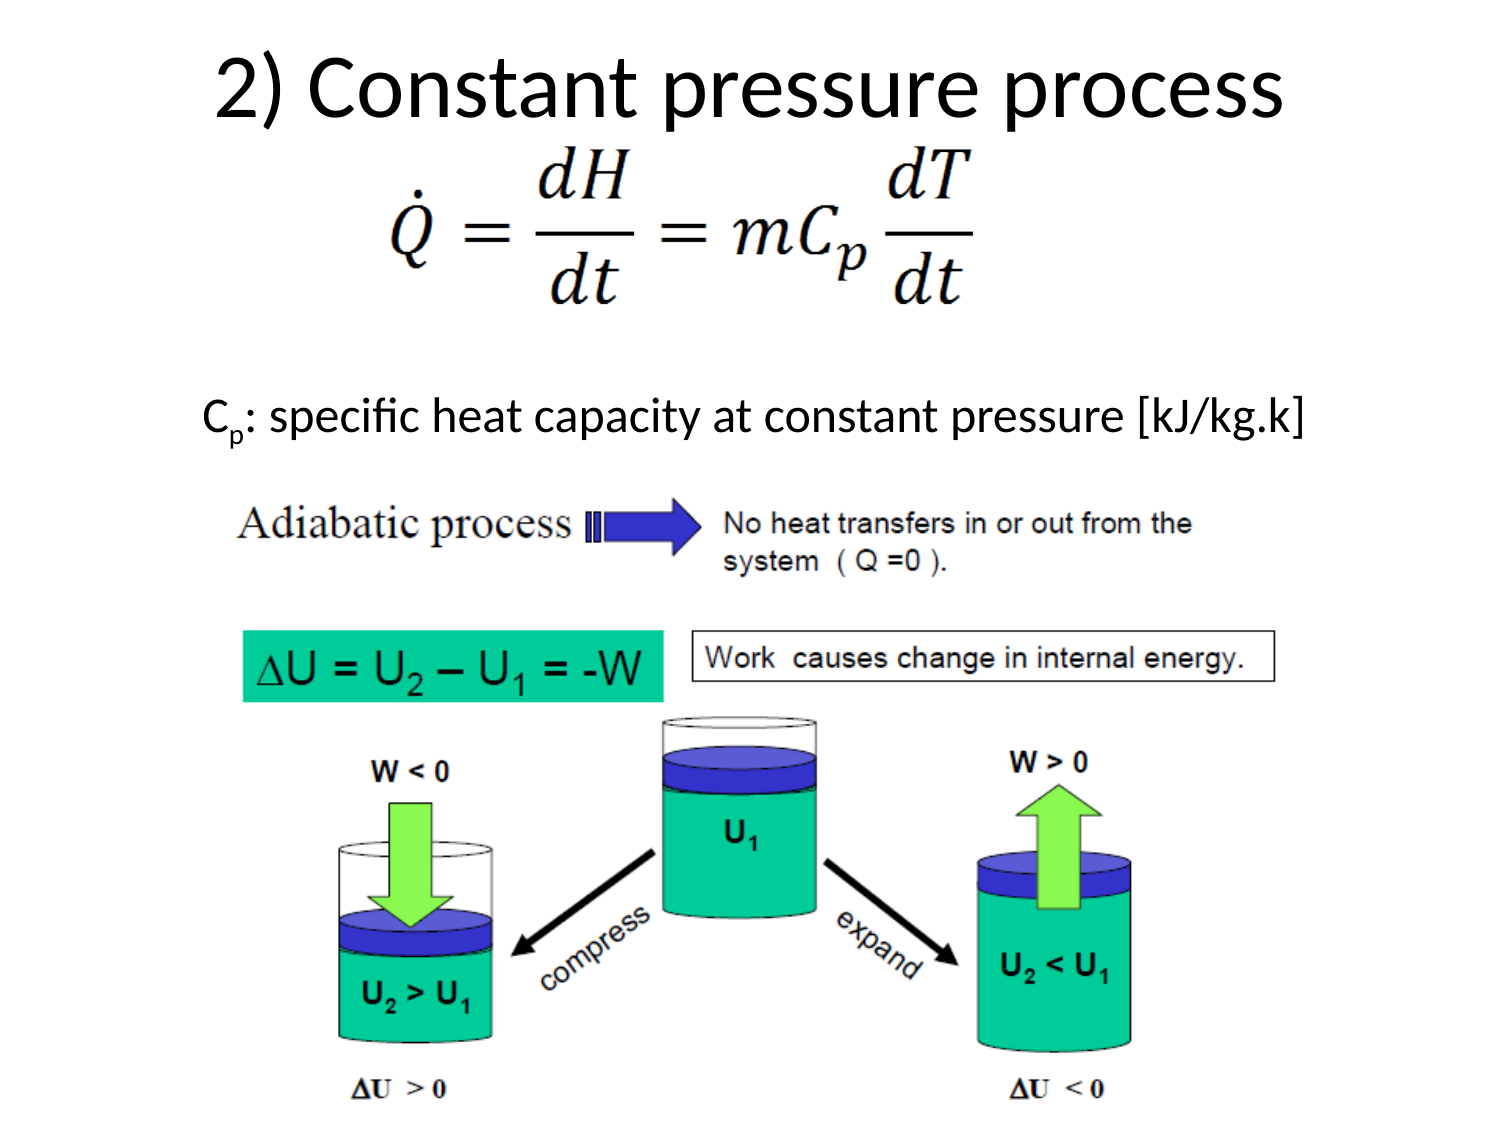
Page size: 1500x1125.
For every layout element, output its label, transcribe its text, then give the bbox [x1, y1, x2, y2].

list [212, 485, 1302, 1125]
text_box Cp: specific heat capacity at constant pressure [kJ/kg.k] [187, 374, 1325, 458]
title 2) Constant pressure process [75, 1, 1425, 163]
picture [387, 137, 976, 321]
